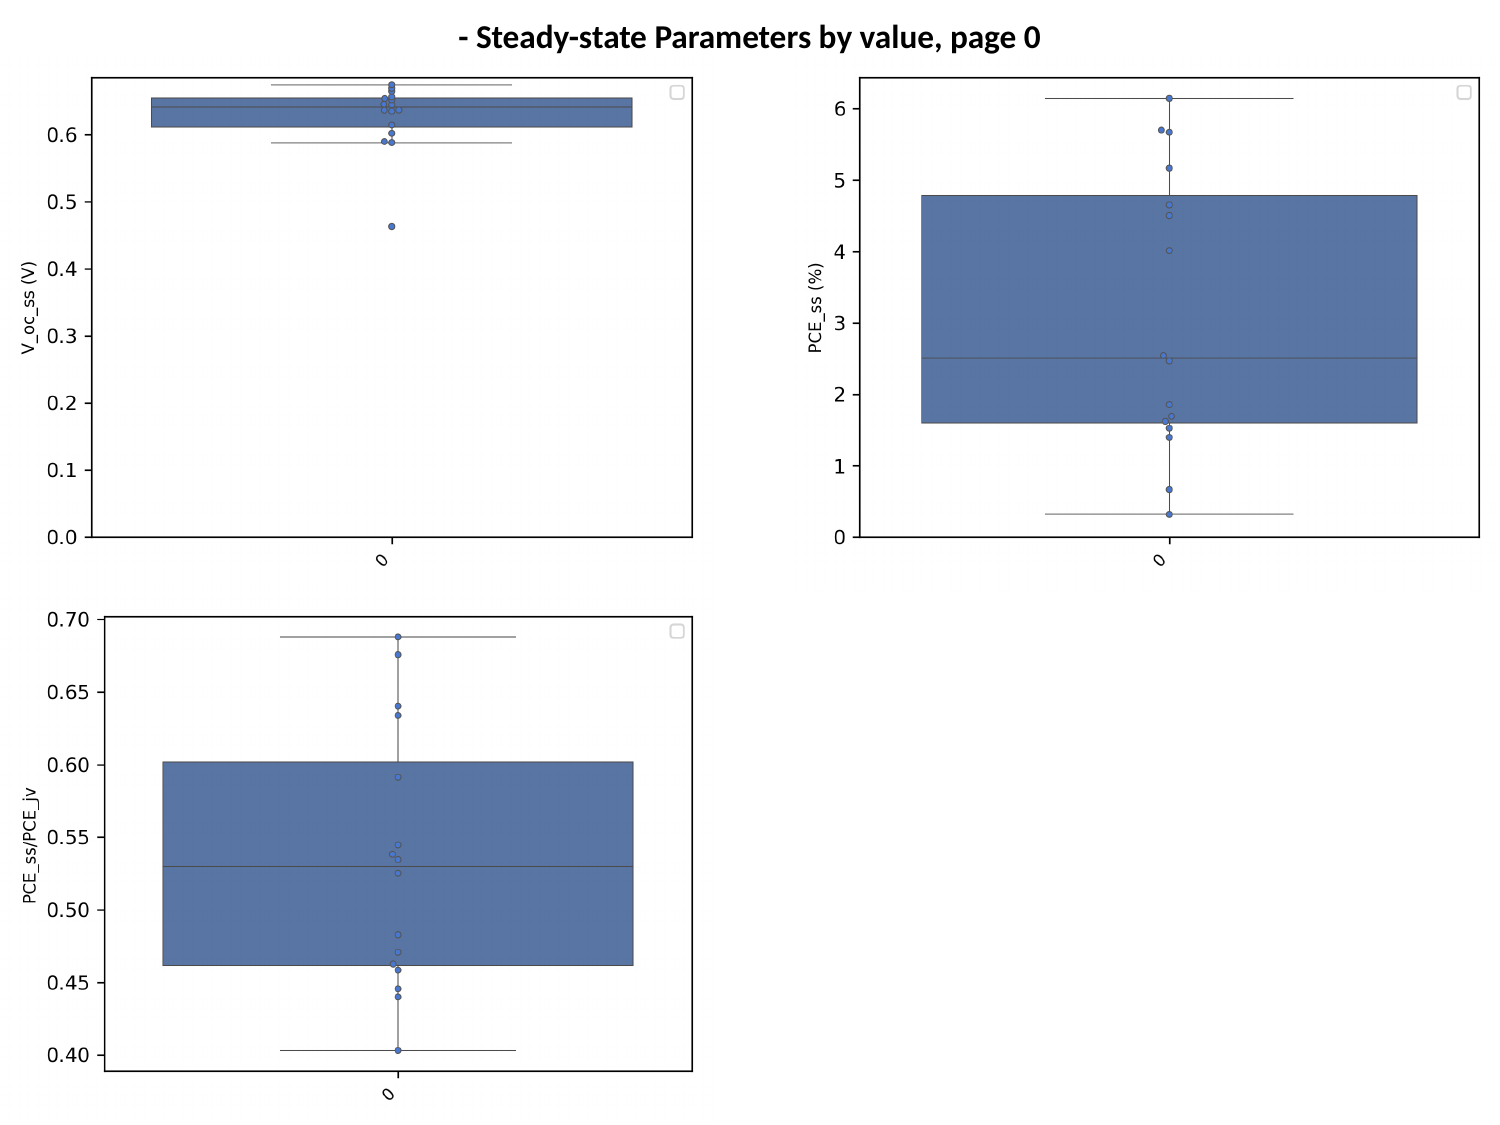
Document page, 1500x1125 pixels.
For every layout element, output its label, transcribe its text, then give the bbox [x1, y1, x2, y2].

picture [787, 56, 1500, 591]
picture [0, 56, 713, 1125]
title - Steady-state Parameters by value, page 0 [0, 0, 1500, 75]
